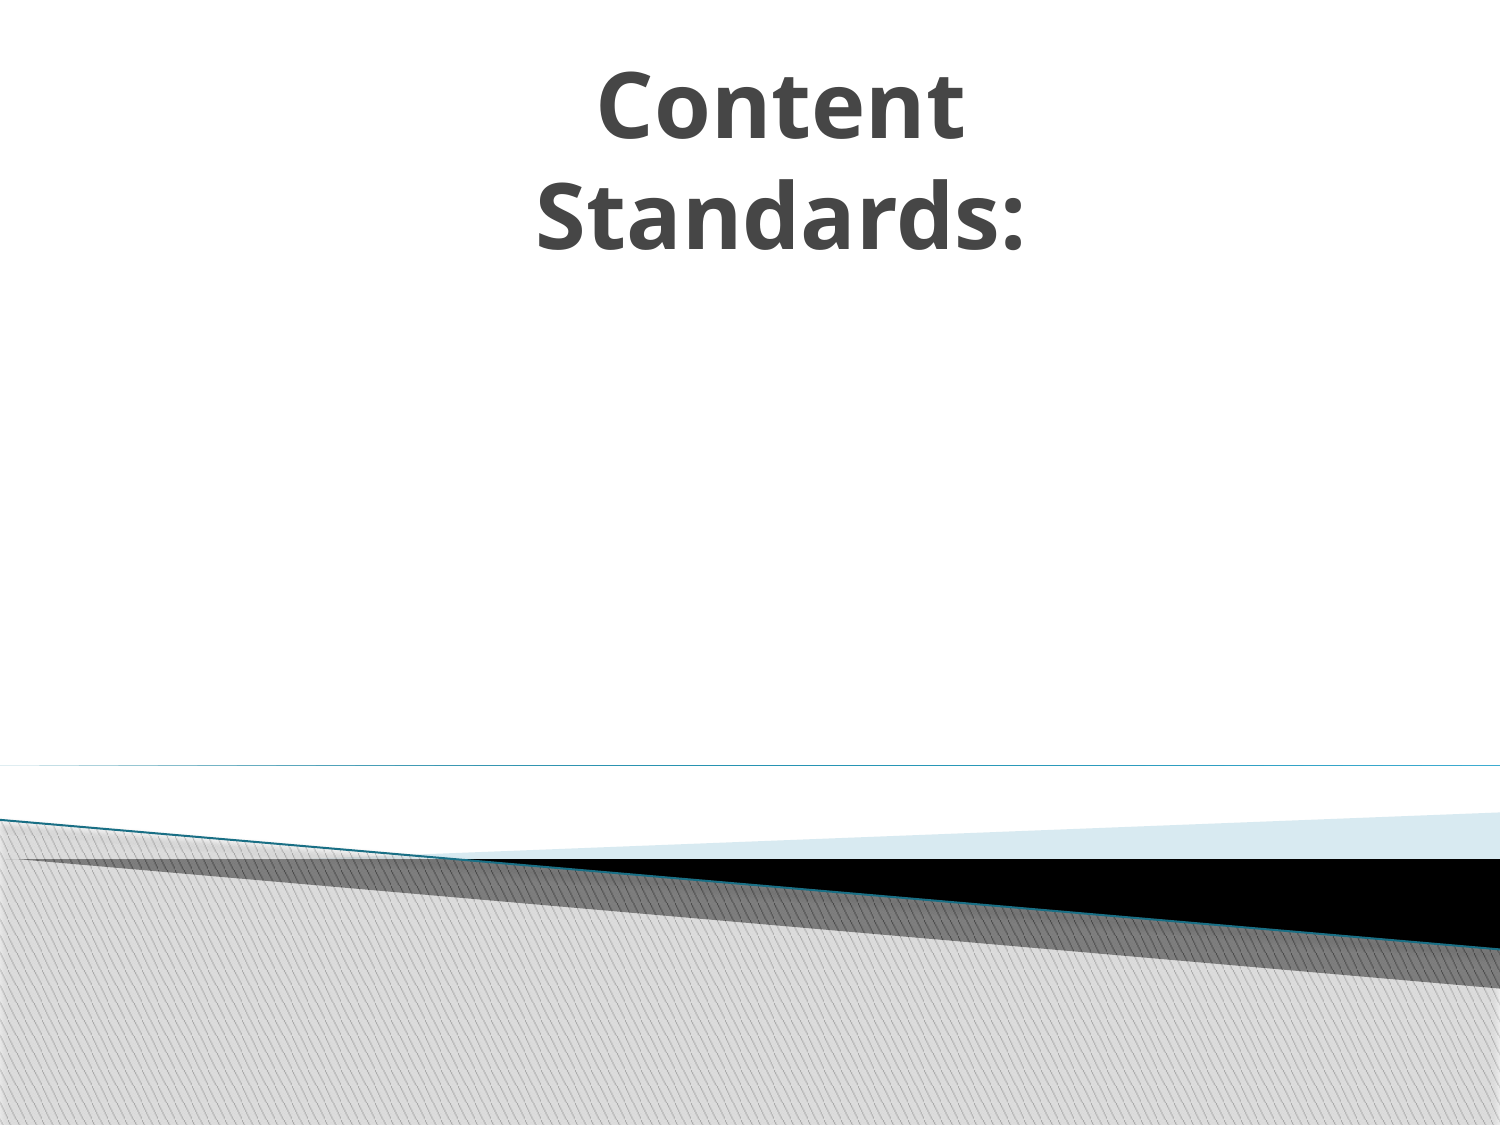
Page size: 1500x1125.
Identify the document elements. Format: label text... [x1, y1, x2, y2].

picture [5, 859, 1500, 989]
title Content Standards: [350, 37, 1213, 275]
